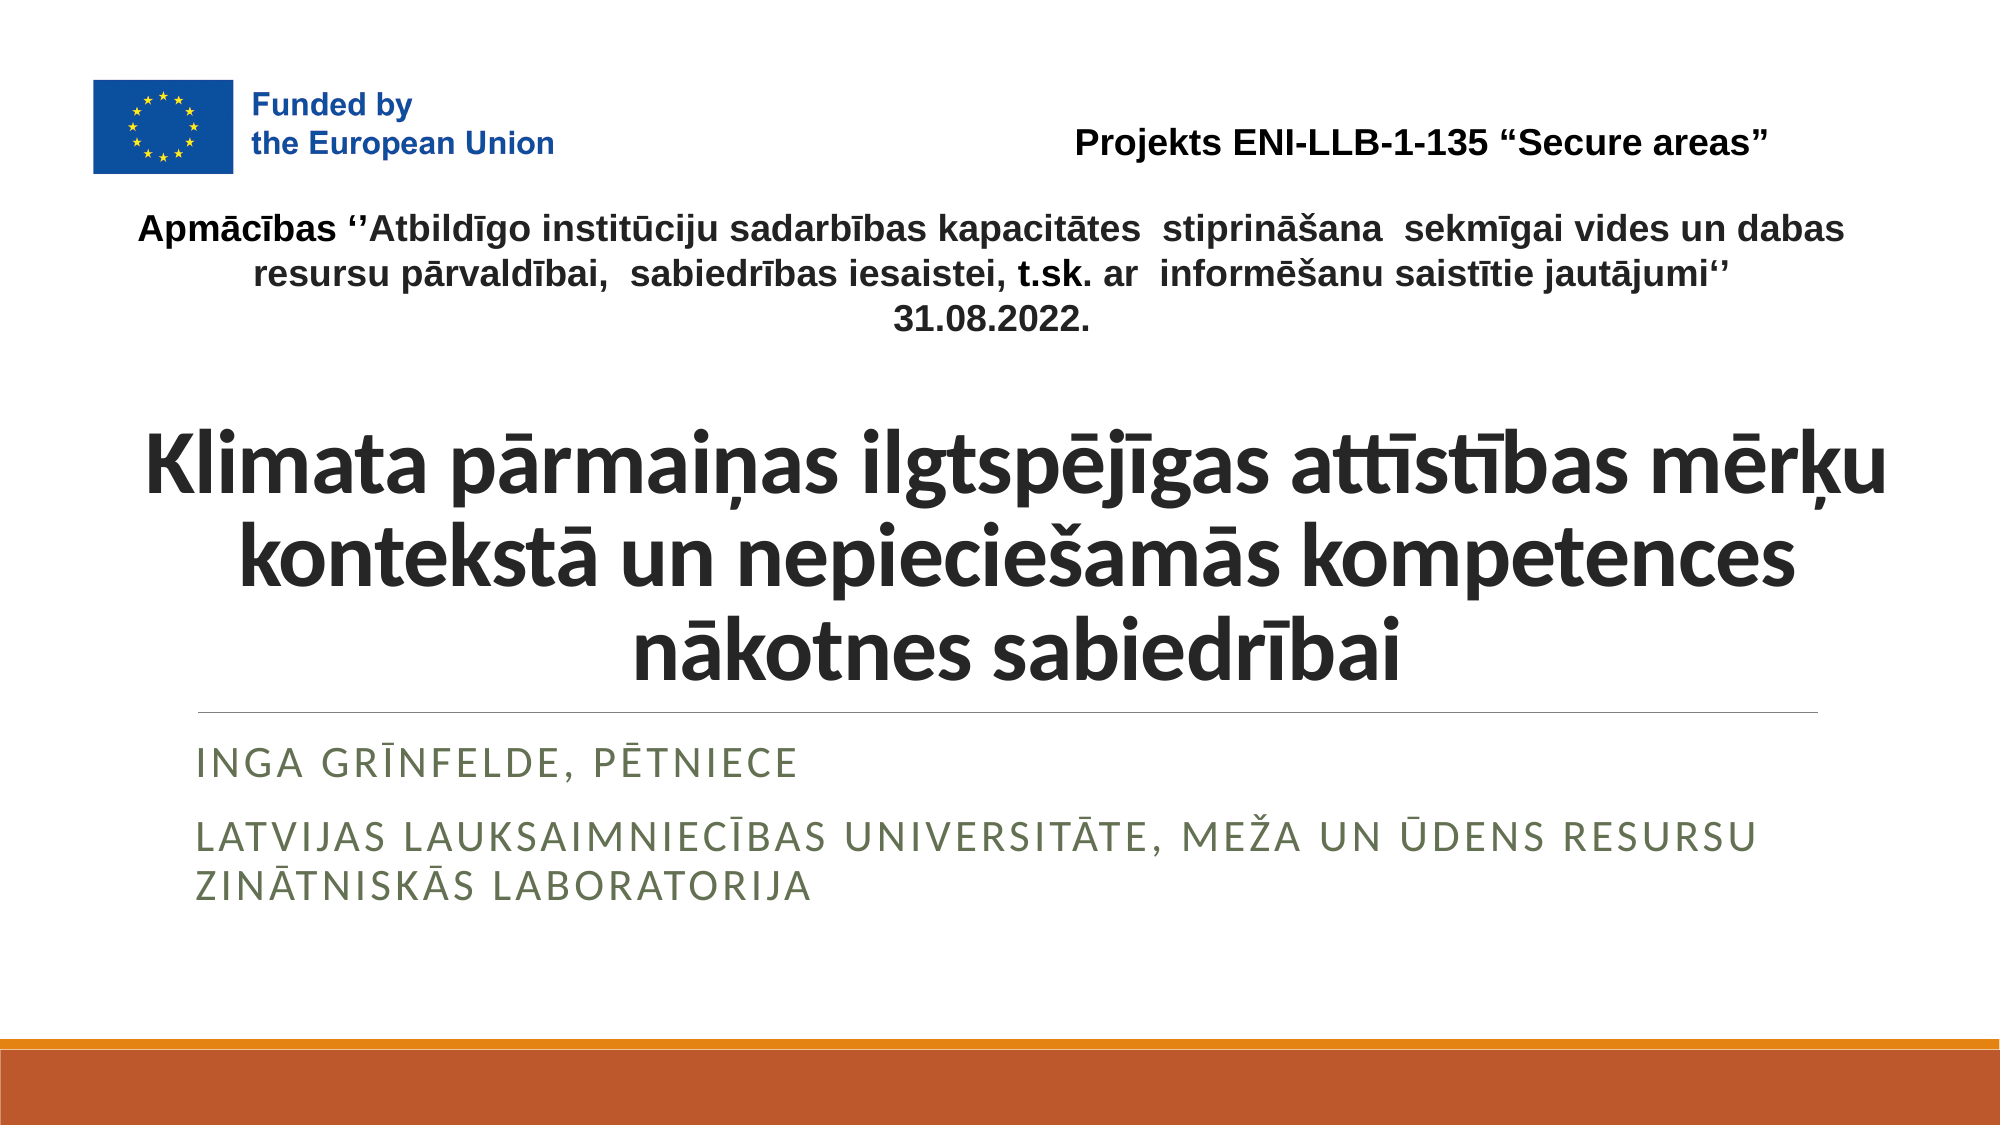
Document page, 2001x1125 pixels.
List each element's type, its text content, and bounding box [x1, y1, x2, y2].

title Klimata pārmaiņas ilgtspējīgas attīstības mērķu kontekstā un nepieciešamās kompetences nākotnes sabiedrībai [87, 408, 1948, 707]
text_box Projekts ENI-LLB-1-135 “Secure areas” [1059, 110, 1785, 171]
text_box Apmācības ‘’Atbildīgo institūciju sadarbības kapacitātes stiprināšana sekmīgai vides un dabas resursu pārvaldībai, sabiedrības iesaistei, t.sk. ar informēšanu saistītie jautājumi‘’ 31.08.2022. [52, 196, 1931, 346]
picture [86, 73, 590, 181]
subtitle Inga Grīnfelde, pētniece Latvijas Lauksaimniecības universitāte, Meža un ūdens resursu zinātniskās laboratorija [180, 730, 1831, 919]
